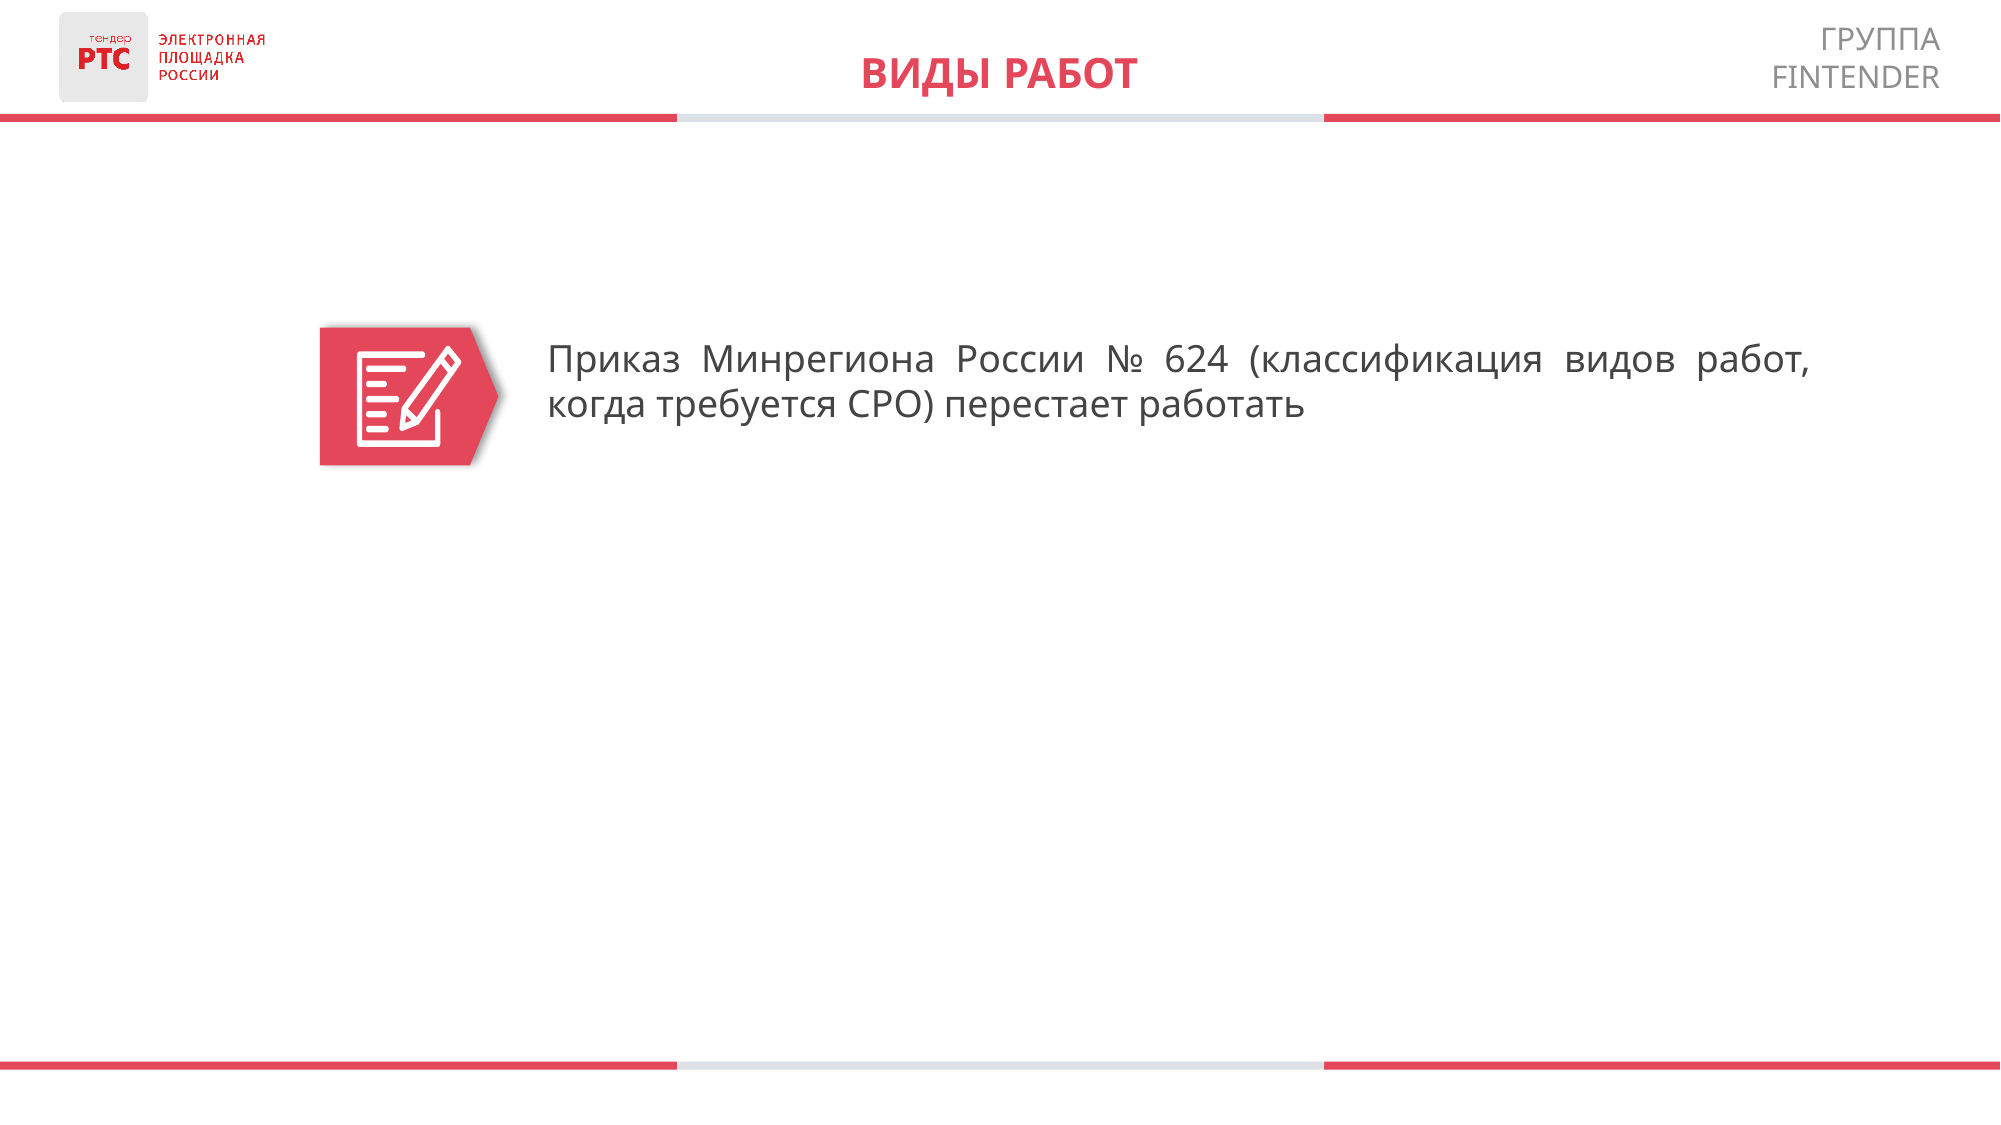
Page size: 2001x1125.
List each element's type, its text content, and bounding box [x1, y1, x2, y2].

text_box [319, 327, 499, 466]
text_box [399, 345, 462, 431]
title Виды работ [321, 18, 1678, 133]
picture [59, 12, 265, 102]
text_box Приказ Минрегиона России № 624 (классификация видов работ, когда требуется СРО) перестает работать [532, 327, 1827, 564]
text_box [356, 351, 441, 447]
